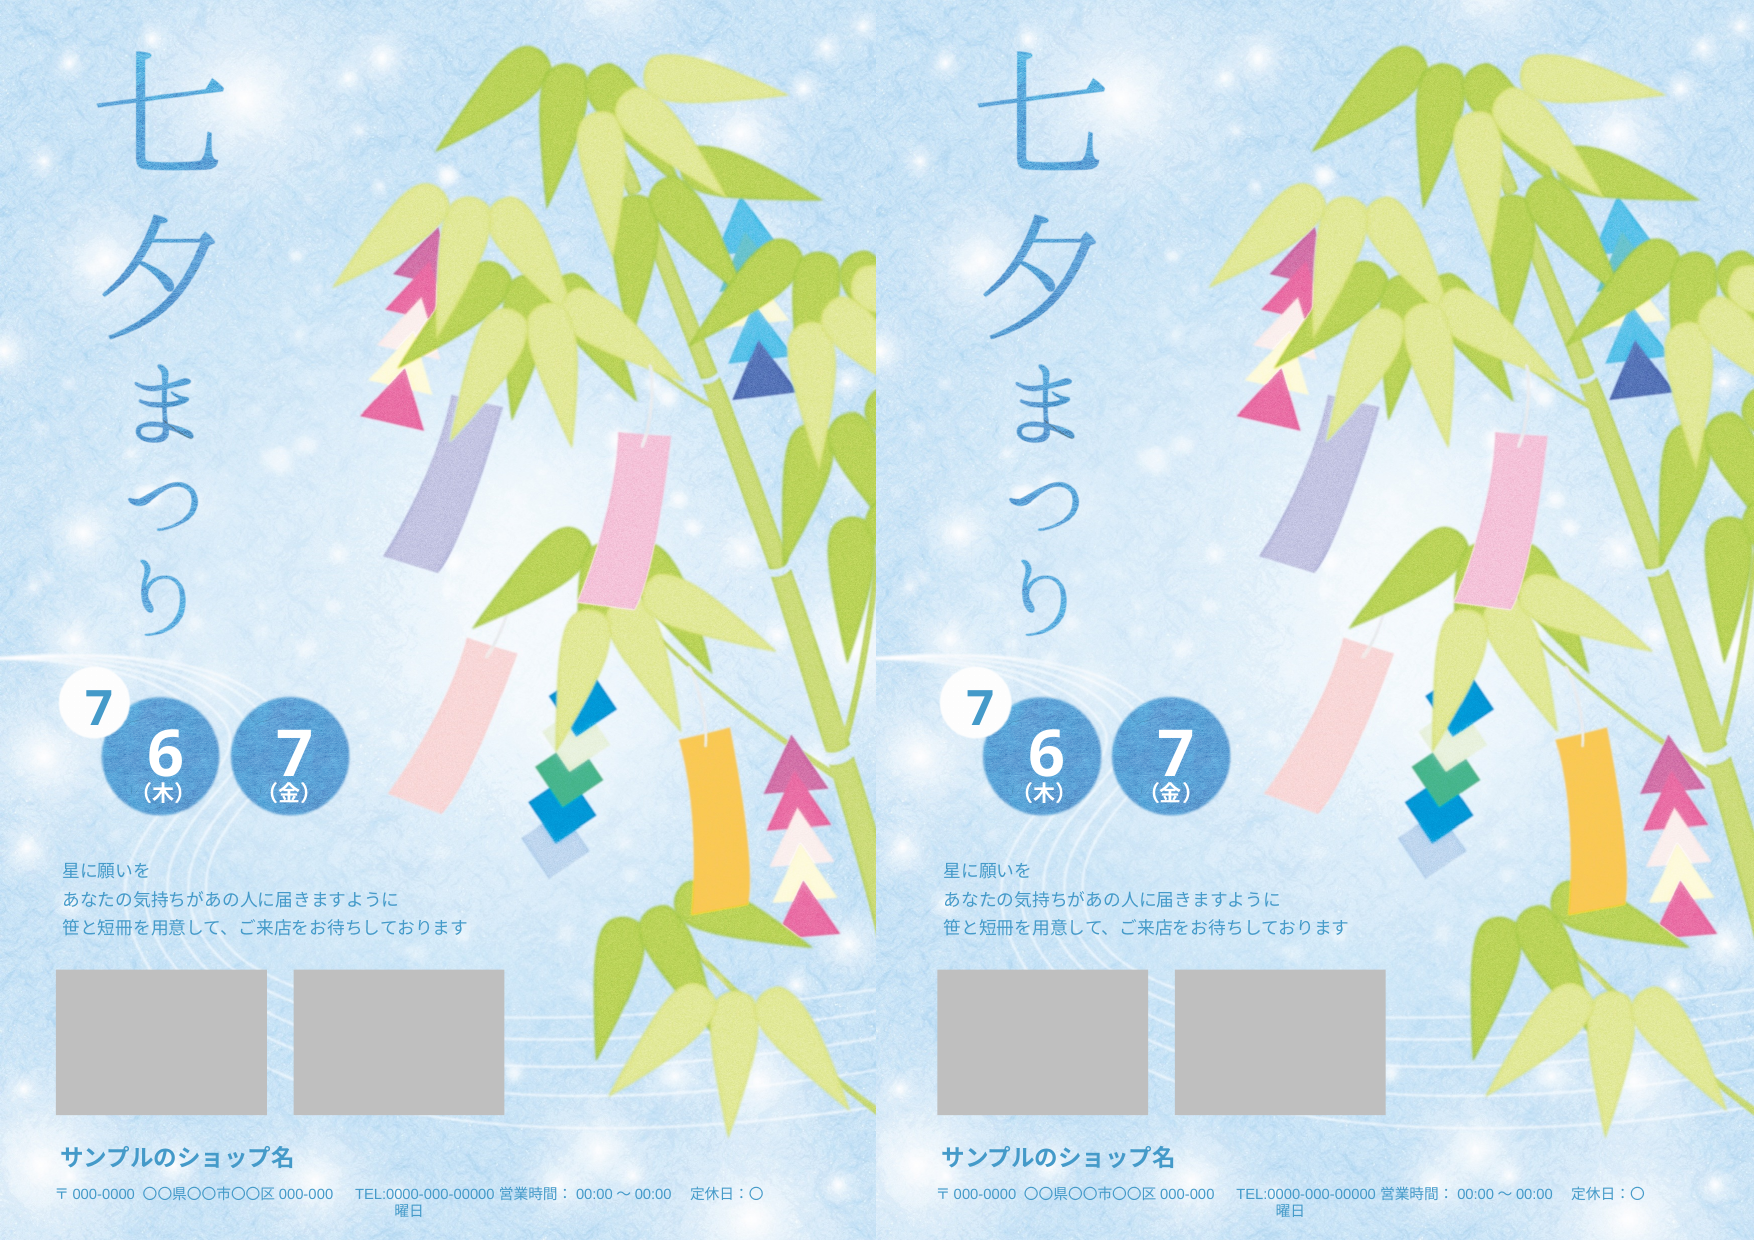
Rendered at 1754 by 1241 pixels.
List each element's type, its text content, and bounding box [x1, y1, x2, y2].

text_box サンプルのショップ名 [45, 1135, 354, 1177]
picture [0, 0, 1754, 1240]
text_box [936, 969, 1149, 1116]
text_box 〒000-0000 〇〇県〇〇市〇〇区000-000 TEL:0000-000-00000営業時間：00:00～00:00 定休日：〇曜日 [917, 1177, 1663, 1227]
text_box [55, 969, 268, 1116]
text_box 〒000-0000 〇〇県〇〇市〇〇区000-000 TEL:0000-000-00000営業時間：00:00～00:00 定休日：〇曜日 [36, 1177, 782, 1227]
text_box サンプルのショップ名 [926, 1135, 1235, 1177]
text_box [293, 969, 505, 1116]
text_box [1174, 969, 1387, 1116]
text_box 星に願いを あなたの気持ちがあの人に届きますように 笹と短冊を用意して、ご来店をお待ちしております [929, 845, 1439, 946]
text_box 星に願いを あなたの気持ちがあの人に届きますように 笹と短冊を用意して、ご来店をお待ちしております [47, 845, 558, 946]
